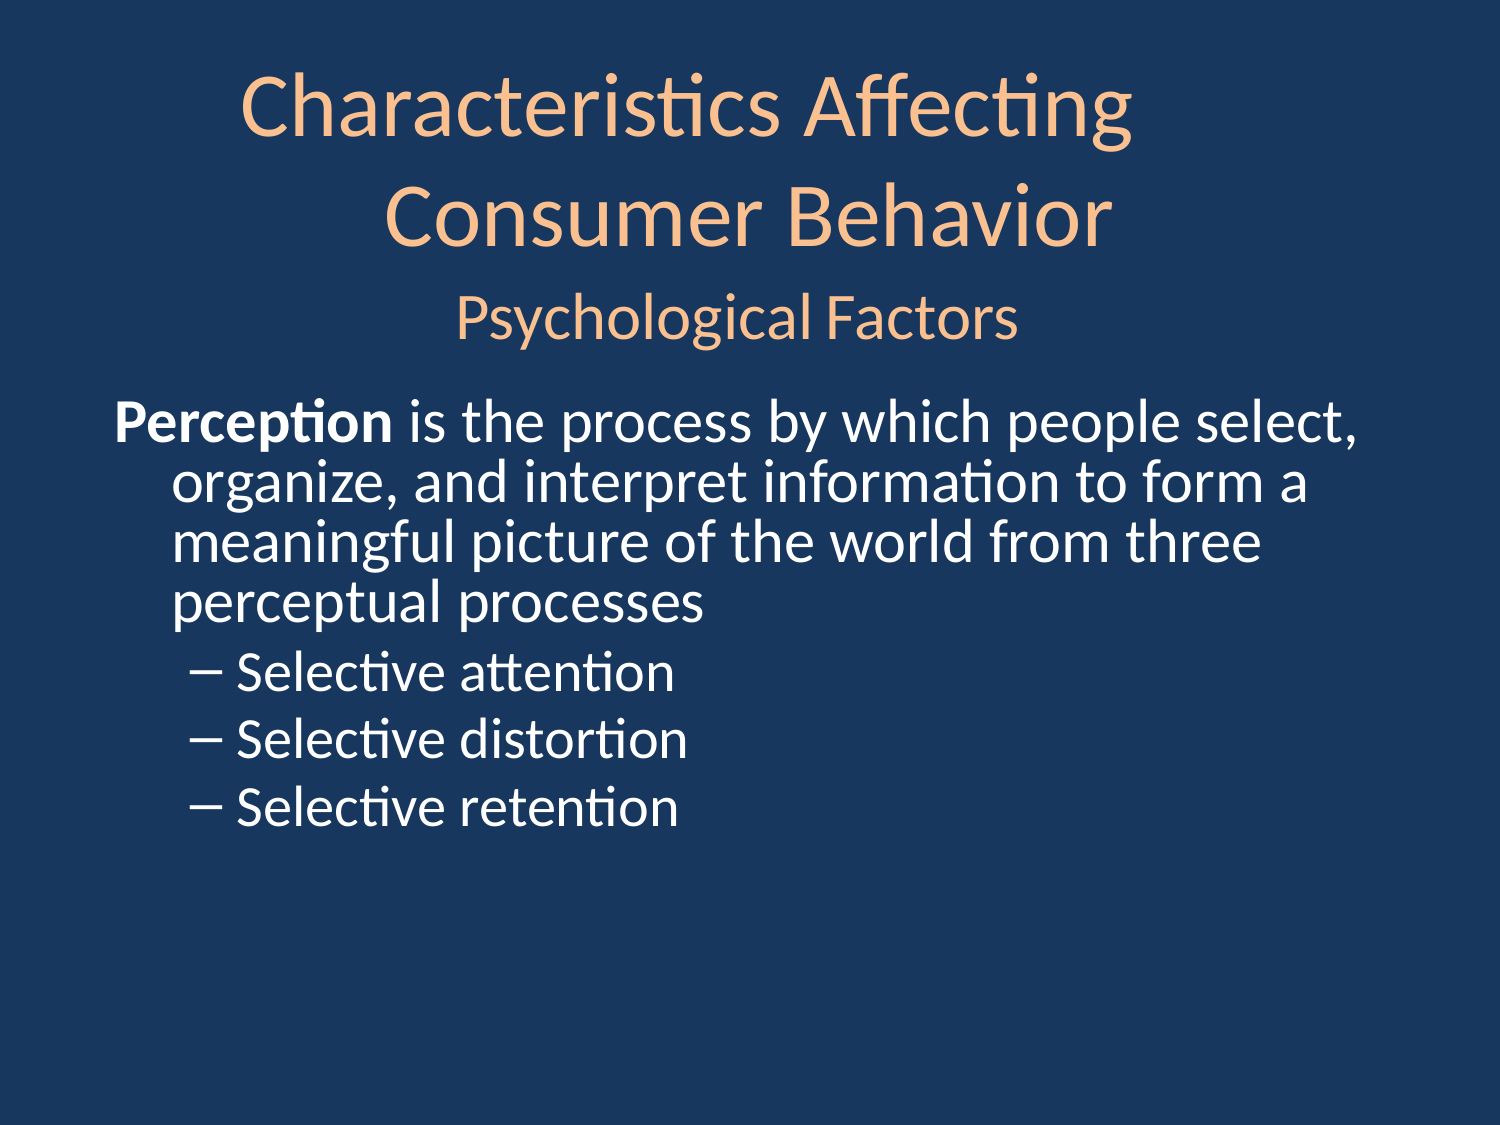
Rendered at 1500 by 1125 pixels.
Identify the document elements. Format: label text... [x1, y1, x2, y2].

text_box Characteristics Affecting Consumer Behavior [112, 37, 1388, 225]
text_box Perception is the process by which people select, organize, and interpret information to form a meaningful picture of the world from three perceptual processes Selective attention Selective distortion Selective retention [99, 387, 1400, 1100]
text_box Psychological Factors [150, 274, 1325, 338]
